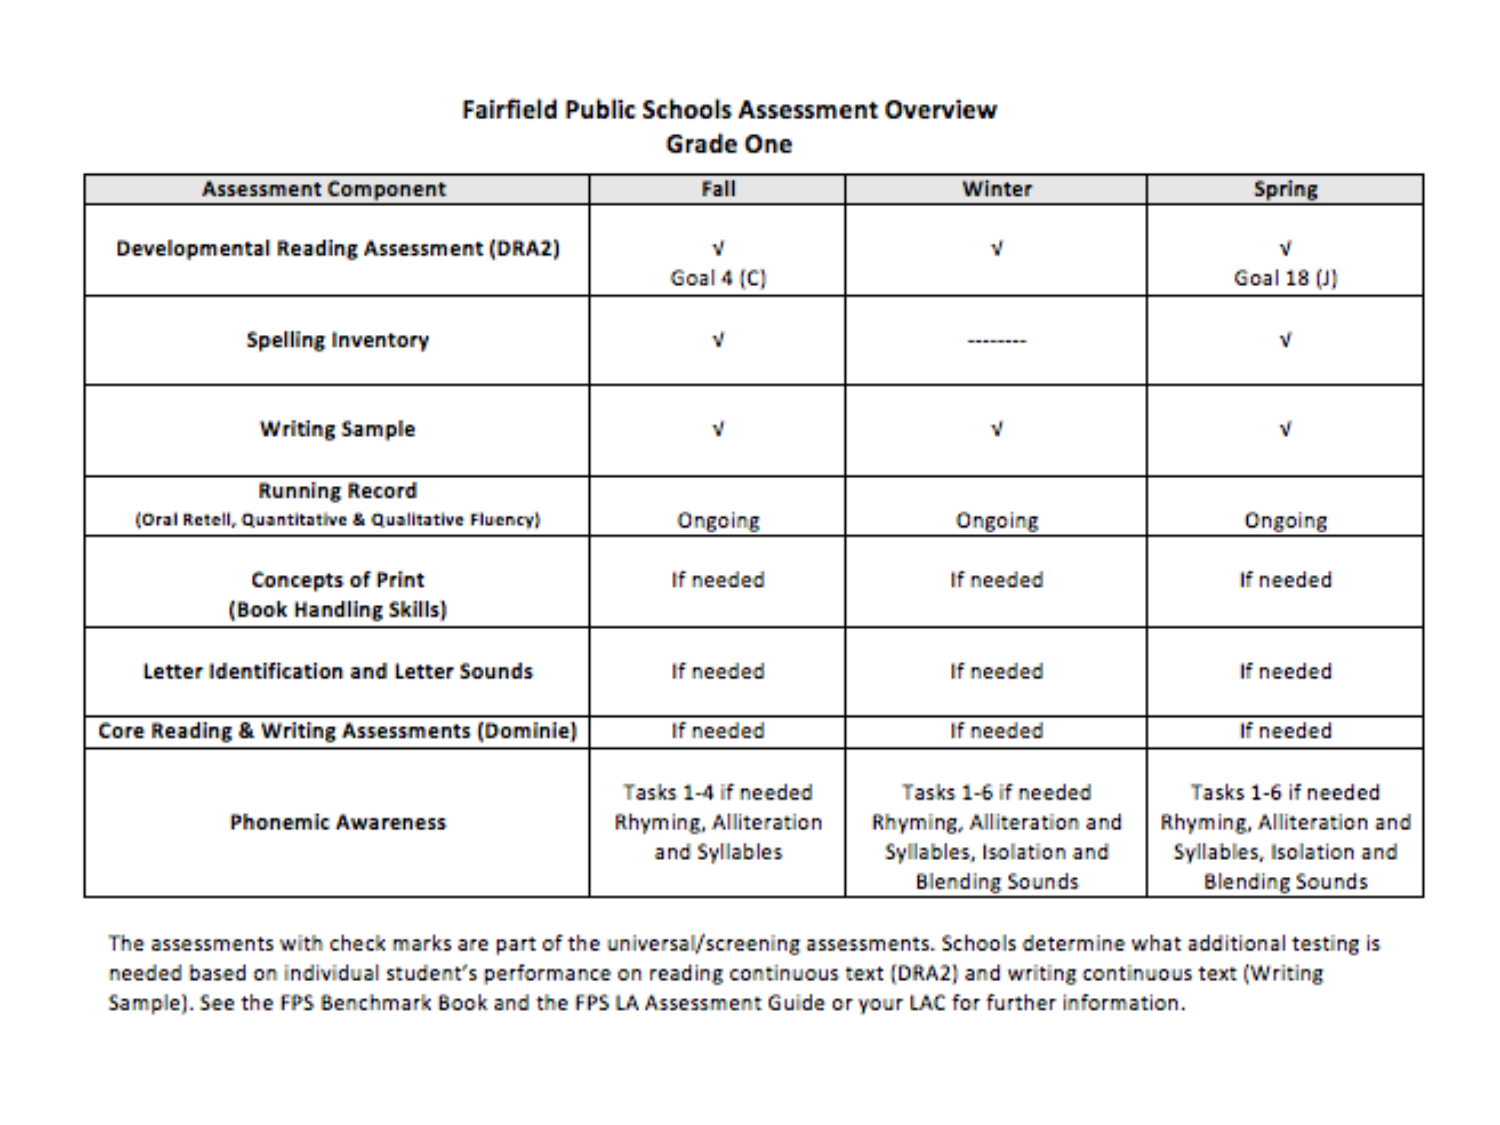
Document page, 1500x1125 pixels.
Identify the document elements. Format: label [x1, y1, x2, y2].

picture [27, 62, 1480, 1100]
